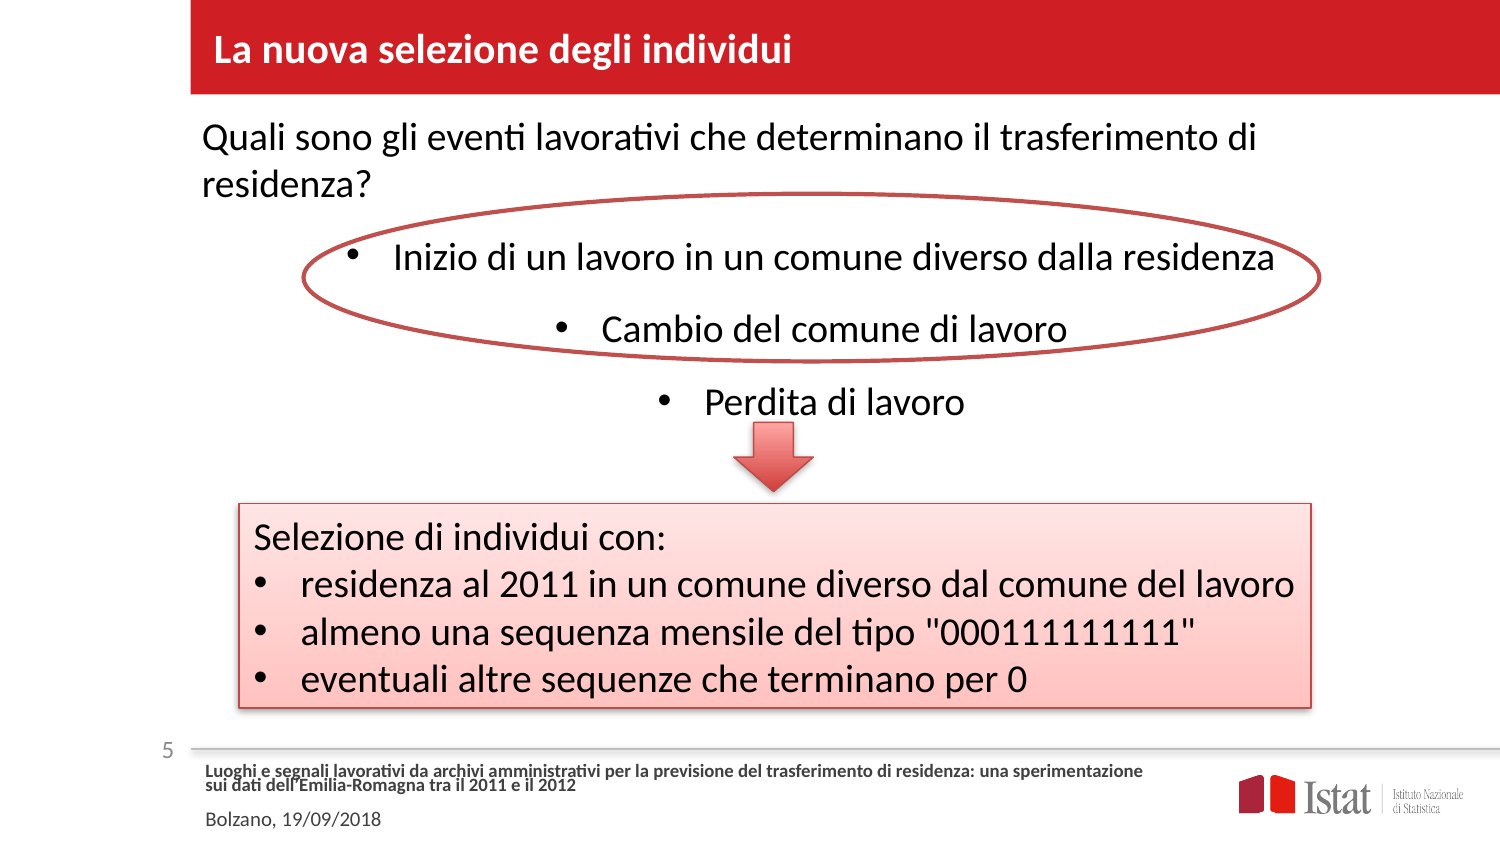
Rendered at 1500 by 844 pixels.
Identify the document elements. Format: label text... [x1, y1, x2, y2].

text_box Selezione di individui con: residenza al 2011 in un comune diverso dal comune del lavoro almeno una sequenza mensile del tipo "000111111111" eventuali altre sequenze che terminano per 0 [238, 503, 1312, 709]
picture [1239, 775, 1463, 814]
slide_number 5 [122, 725, 190, 771]
text_box Quali sono gli eventi lavorativi che determinano il trasferimento di residenza? Inizio di un lavoro in un comune diverso dalla residenza Cambio del comune di lavoro Perdita di lavoro [187, 103, 1436, 431]
text_box La nuova selezione degli individui [214, 21, 1463, 72]
text_box [301, 191, 1322, 364]
text_box Luoghi e segnali lavorativi da archivi amministrativi per la previsione del trasferimento di residenza: una sperimentazione sui dati dell’Emilia-Romagna tra il 2011 e il 2012 Bolzano, 19/09/2018 [190, 758, 1178, 839]
text_box [190, 0, 1500, 95]
text_box [733, 421, 815, 493]
